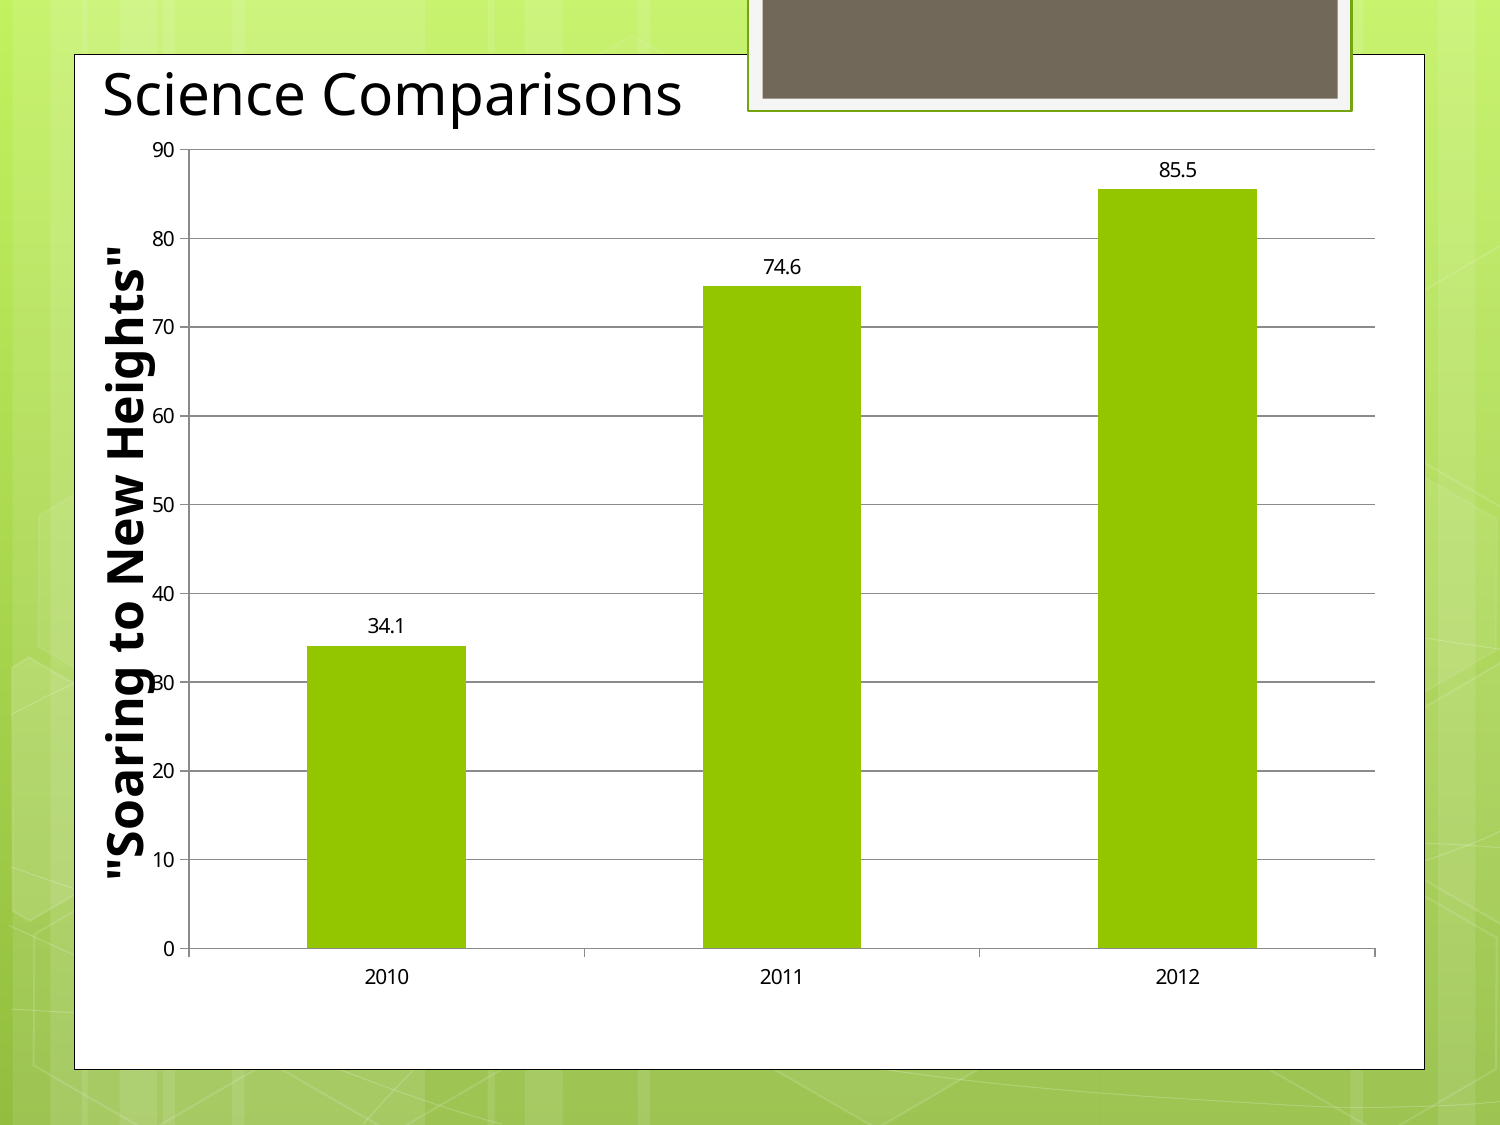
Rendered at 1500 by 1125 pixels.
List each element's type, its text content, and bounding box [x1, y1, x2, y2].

text_box Science Comparisons [87, 50, 1025, 123]
chart [74, 124, 1430, 1074]
